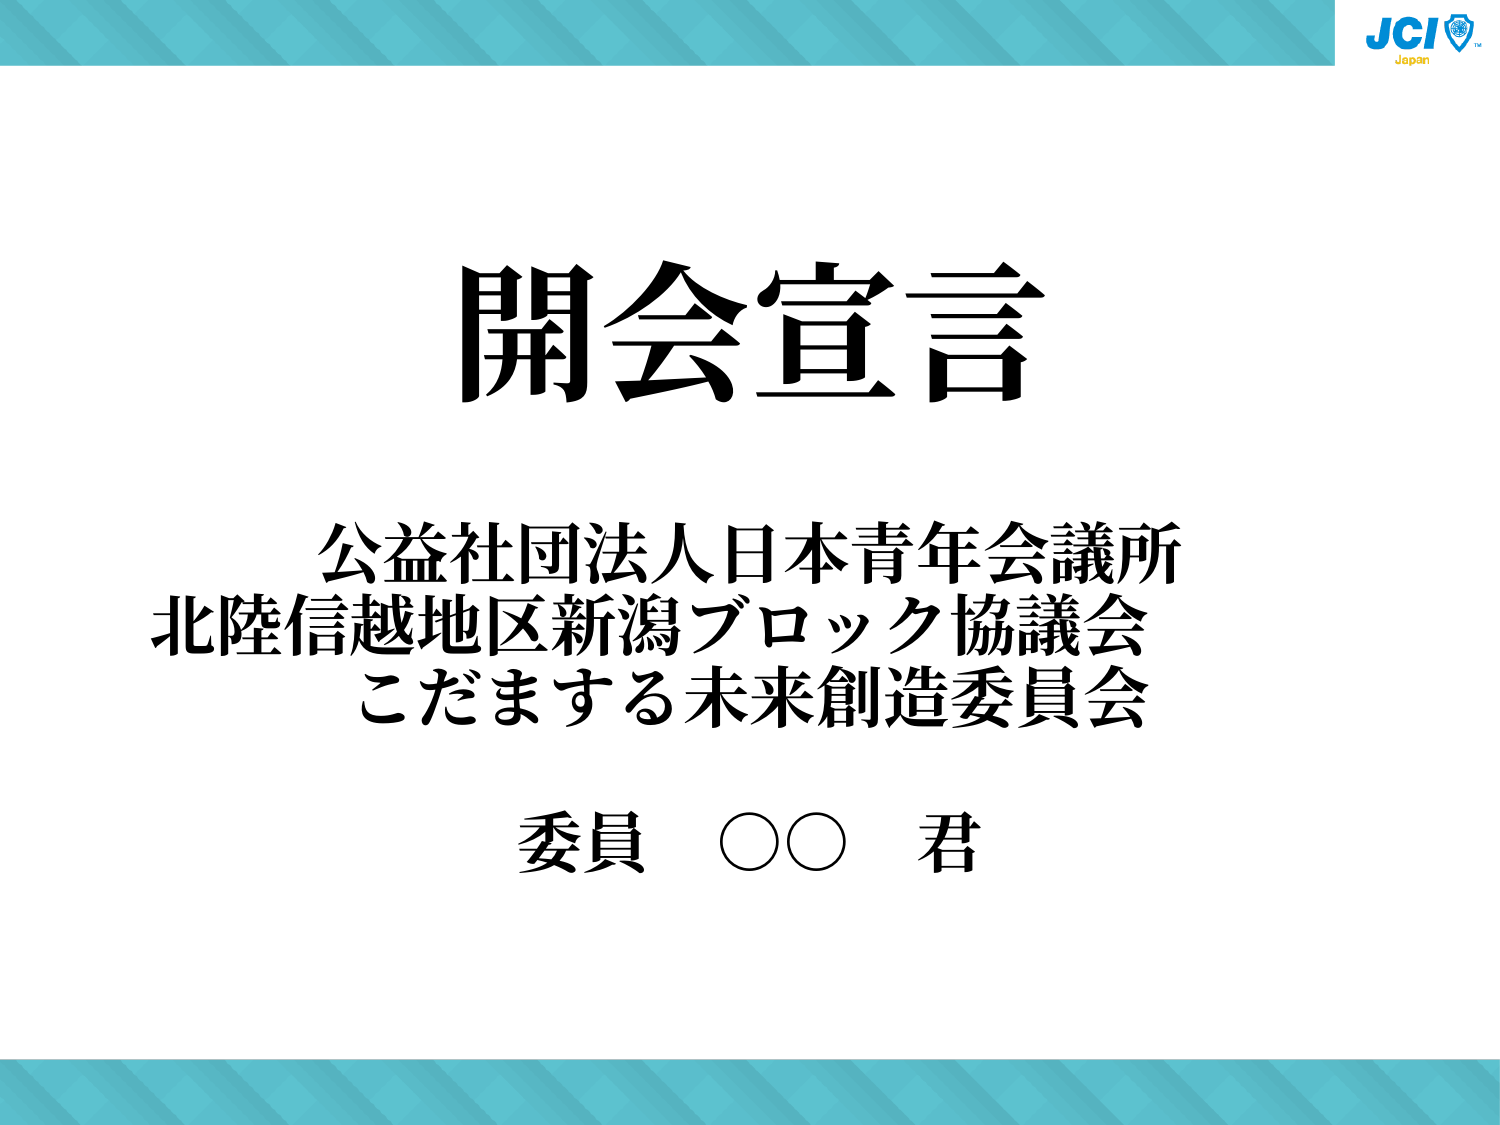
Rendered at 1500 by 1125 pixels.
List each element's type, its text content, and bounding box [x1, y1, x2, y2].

text_box 開会宣言 [126, 155, 1374, 465]
picture [0, 0, 1500, 1125]
text_box 公益社団法人日本青年会議所 北陸信越地区新潟ブロック協議会 こだまする未来創造委員会 委員 ○○ 君 [112, 465, 1388, 937]
